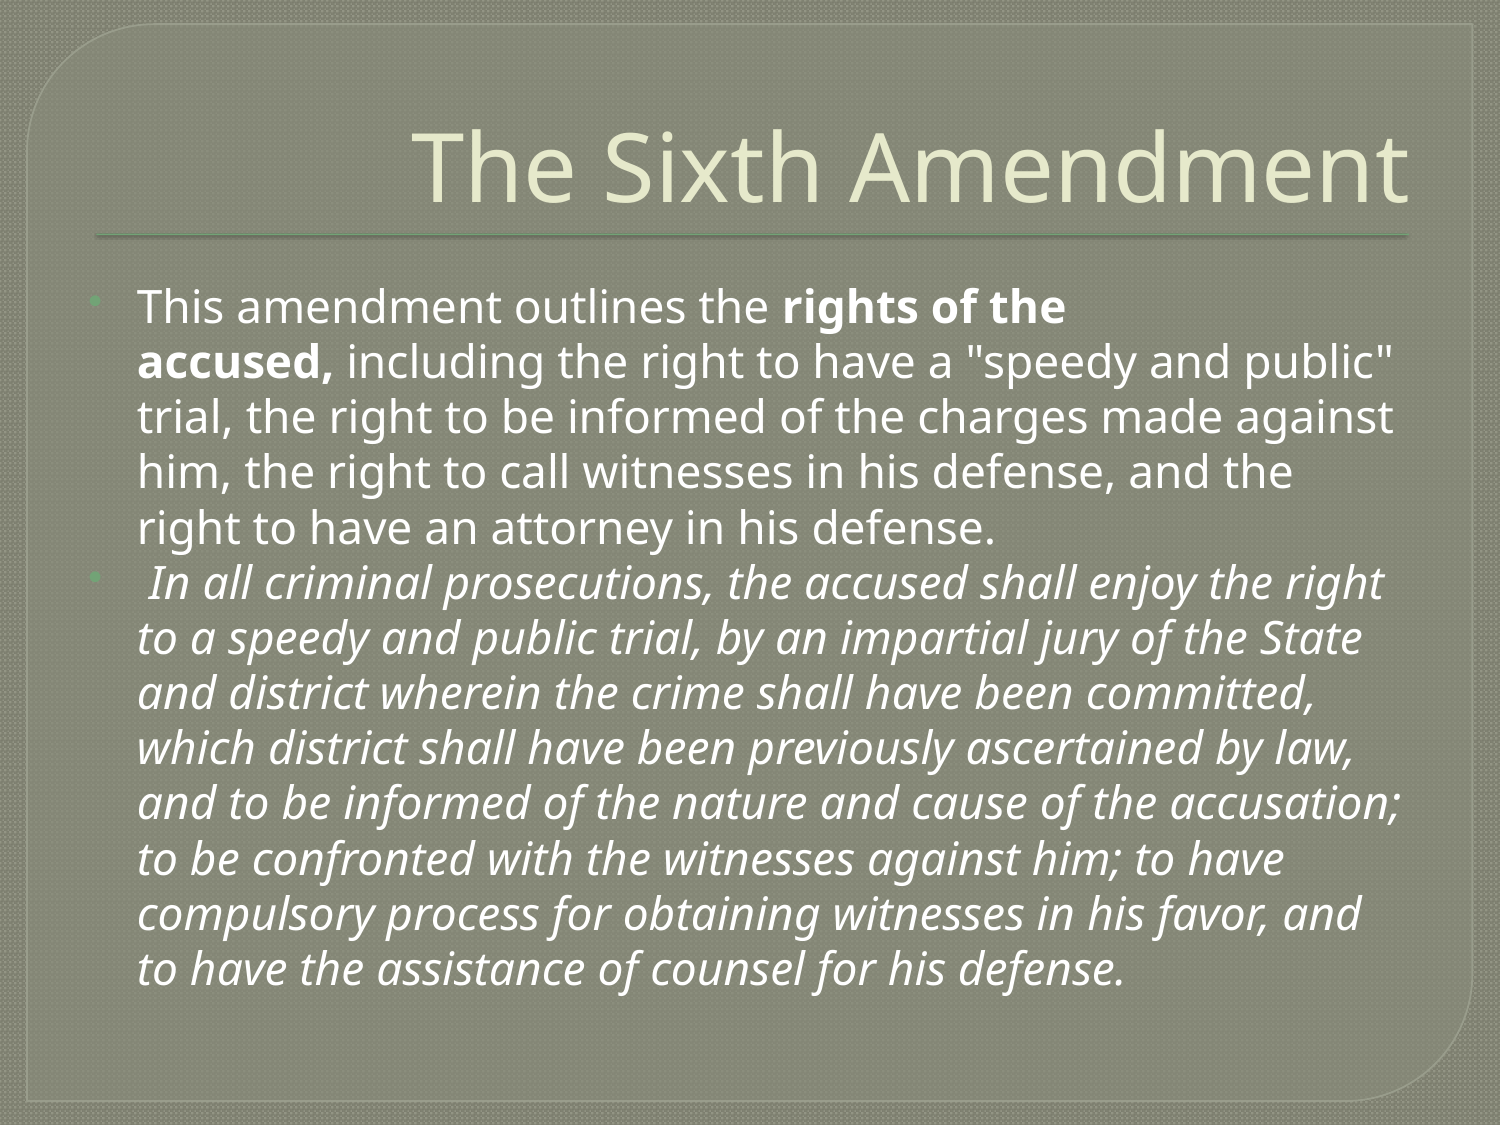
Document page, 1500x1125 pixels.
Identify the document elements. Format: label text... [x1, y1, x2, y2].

list This amendment outlines the rights of the accused, including the right to have a "speedy and public" trial, the right to be informed of the charges made against him, the right to call witnesses in his defense, and the right to have an attorney in his defense. In all criminal prosecutions, the accused shall enjoy the right to a speedy and public trial, by an impartial jury of the State and district wherein the crime shall have been committed, which district shall have been previously ascertained by law, and to be informed of the nature and cause of the accusation; to be confronted with the witnesses against him; to have compulsory process for obtaining witnesses in his favor, and to have the assistance of counsel for his defense. [75, 270, 1425, 1013]
title The Sixth Amendment [75, 41, 1425, 230]
